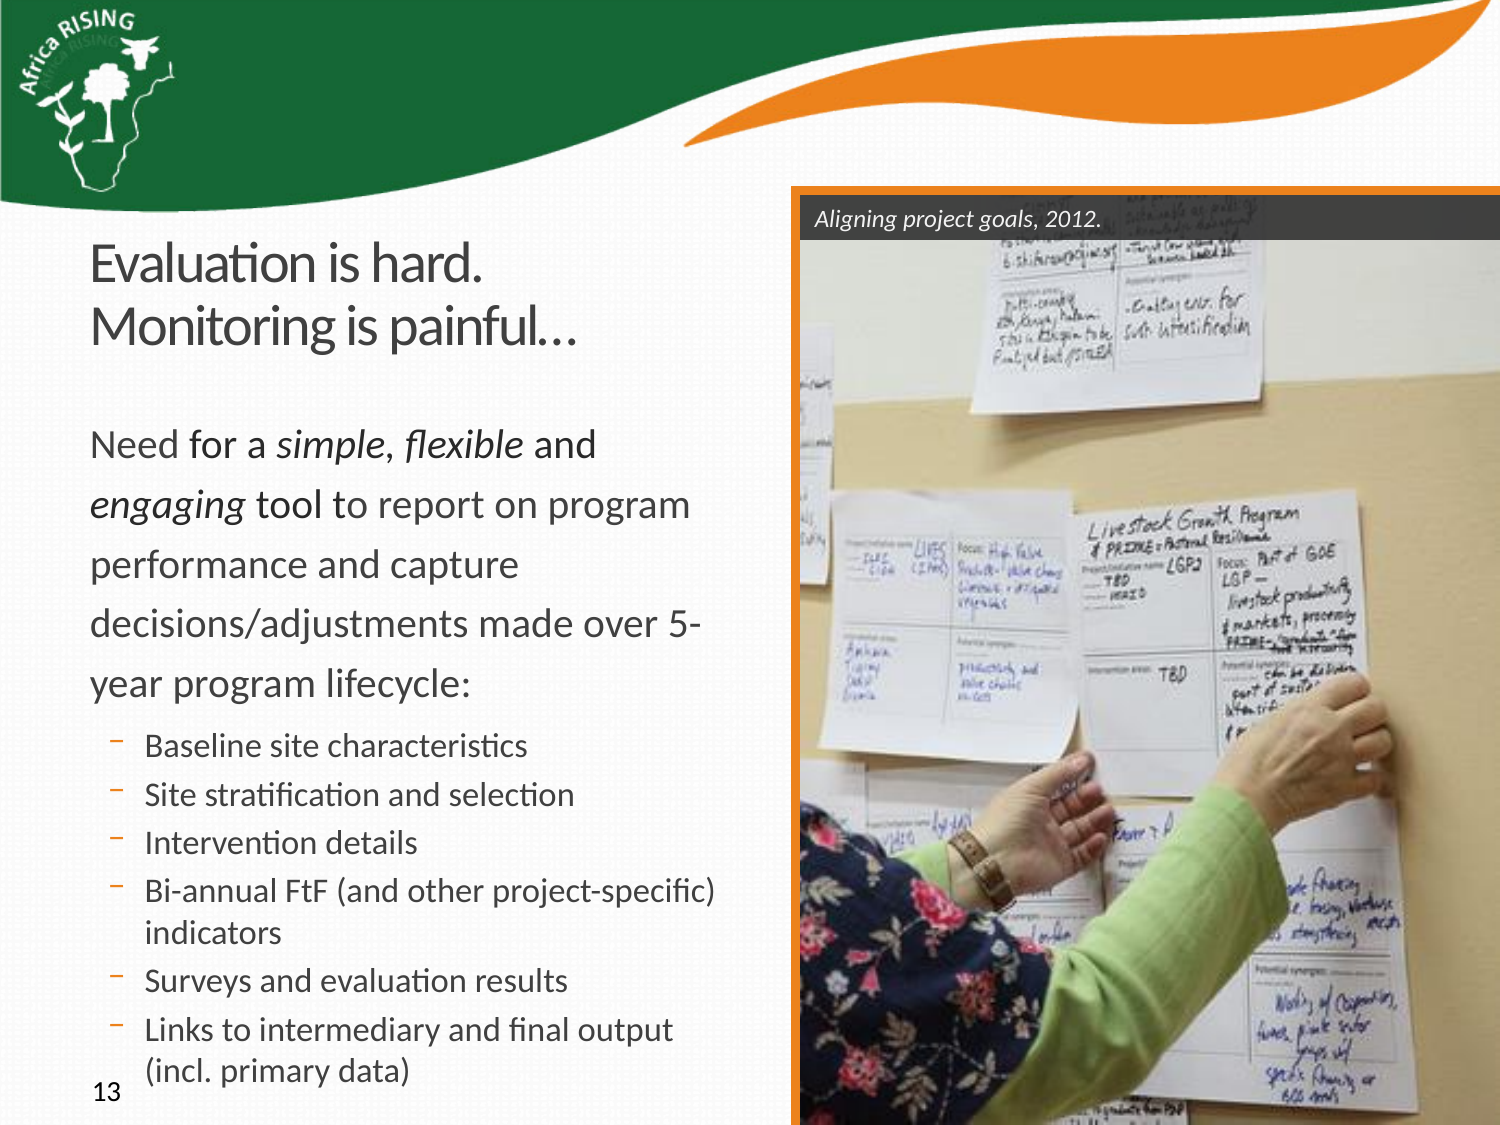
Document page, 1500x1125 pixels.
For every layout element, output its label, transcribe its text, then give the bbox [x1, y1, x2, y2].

title Evaluation is hard. Monitoring is painful… [75, 224, 738, 375]
slide_number 13 [74, 1062, 175, 1103]
picture [0, 0, 1500, 213]
list Need for a simple, flexible and engaging tool to report on program performance and capture decisions/adjustments made over 5-year program lifecycle: Baseline site characteristics Site stratification and selection Intervention details Bi-annual FtF (and other project-specific) indicators Surveys and evaluation results Links to intermediary and final output (incl. primary data) [75, 399, 738, 1100]
picture [799, 194, 1500, 1125]
